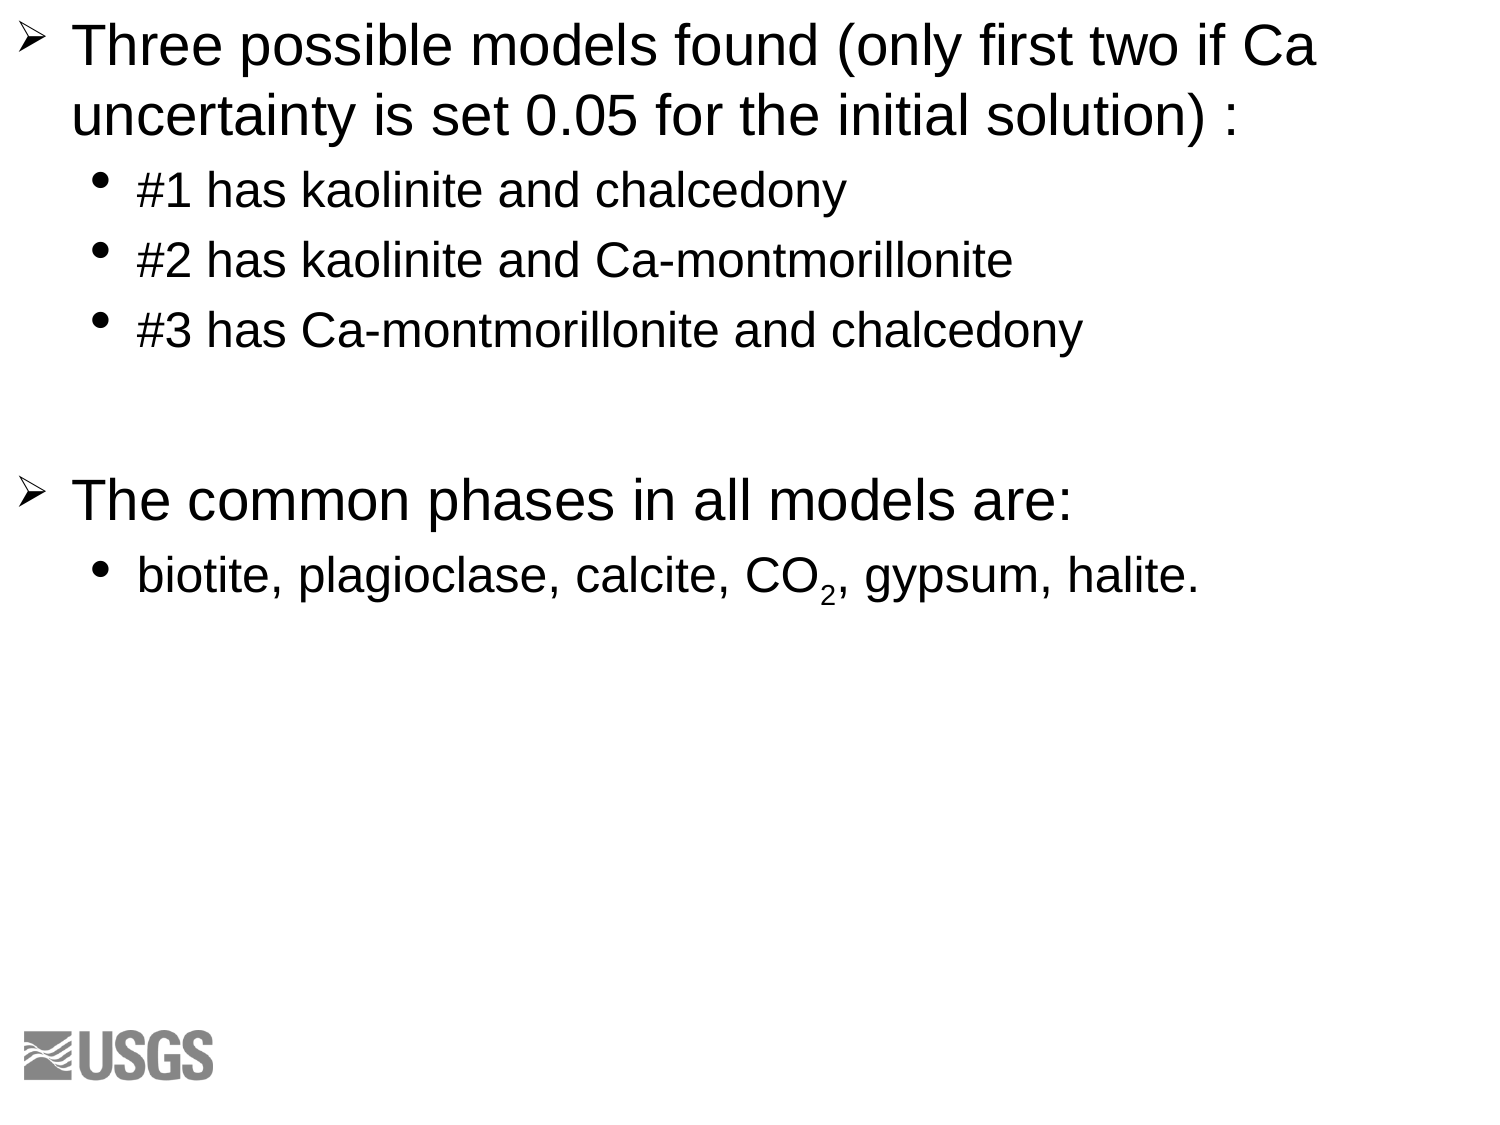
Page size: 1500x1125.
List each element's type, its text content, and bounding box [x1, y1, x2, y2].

list Three possible models found (only first two if Ca uncertainty is set 0.05 for the initial solution) : #1 has kaolinite and chalcedony #2 has kaolinite and Ca-montmorillonite #3 has Ca-montmorillonite and chalcedony The common phases in all models are: biotite, plagioclase, calcite, CO2, gypsum, halite. [0, 0, 1500, 1125]
